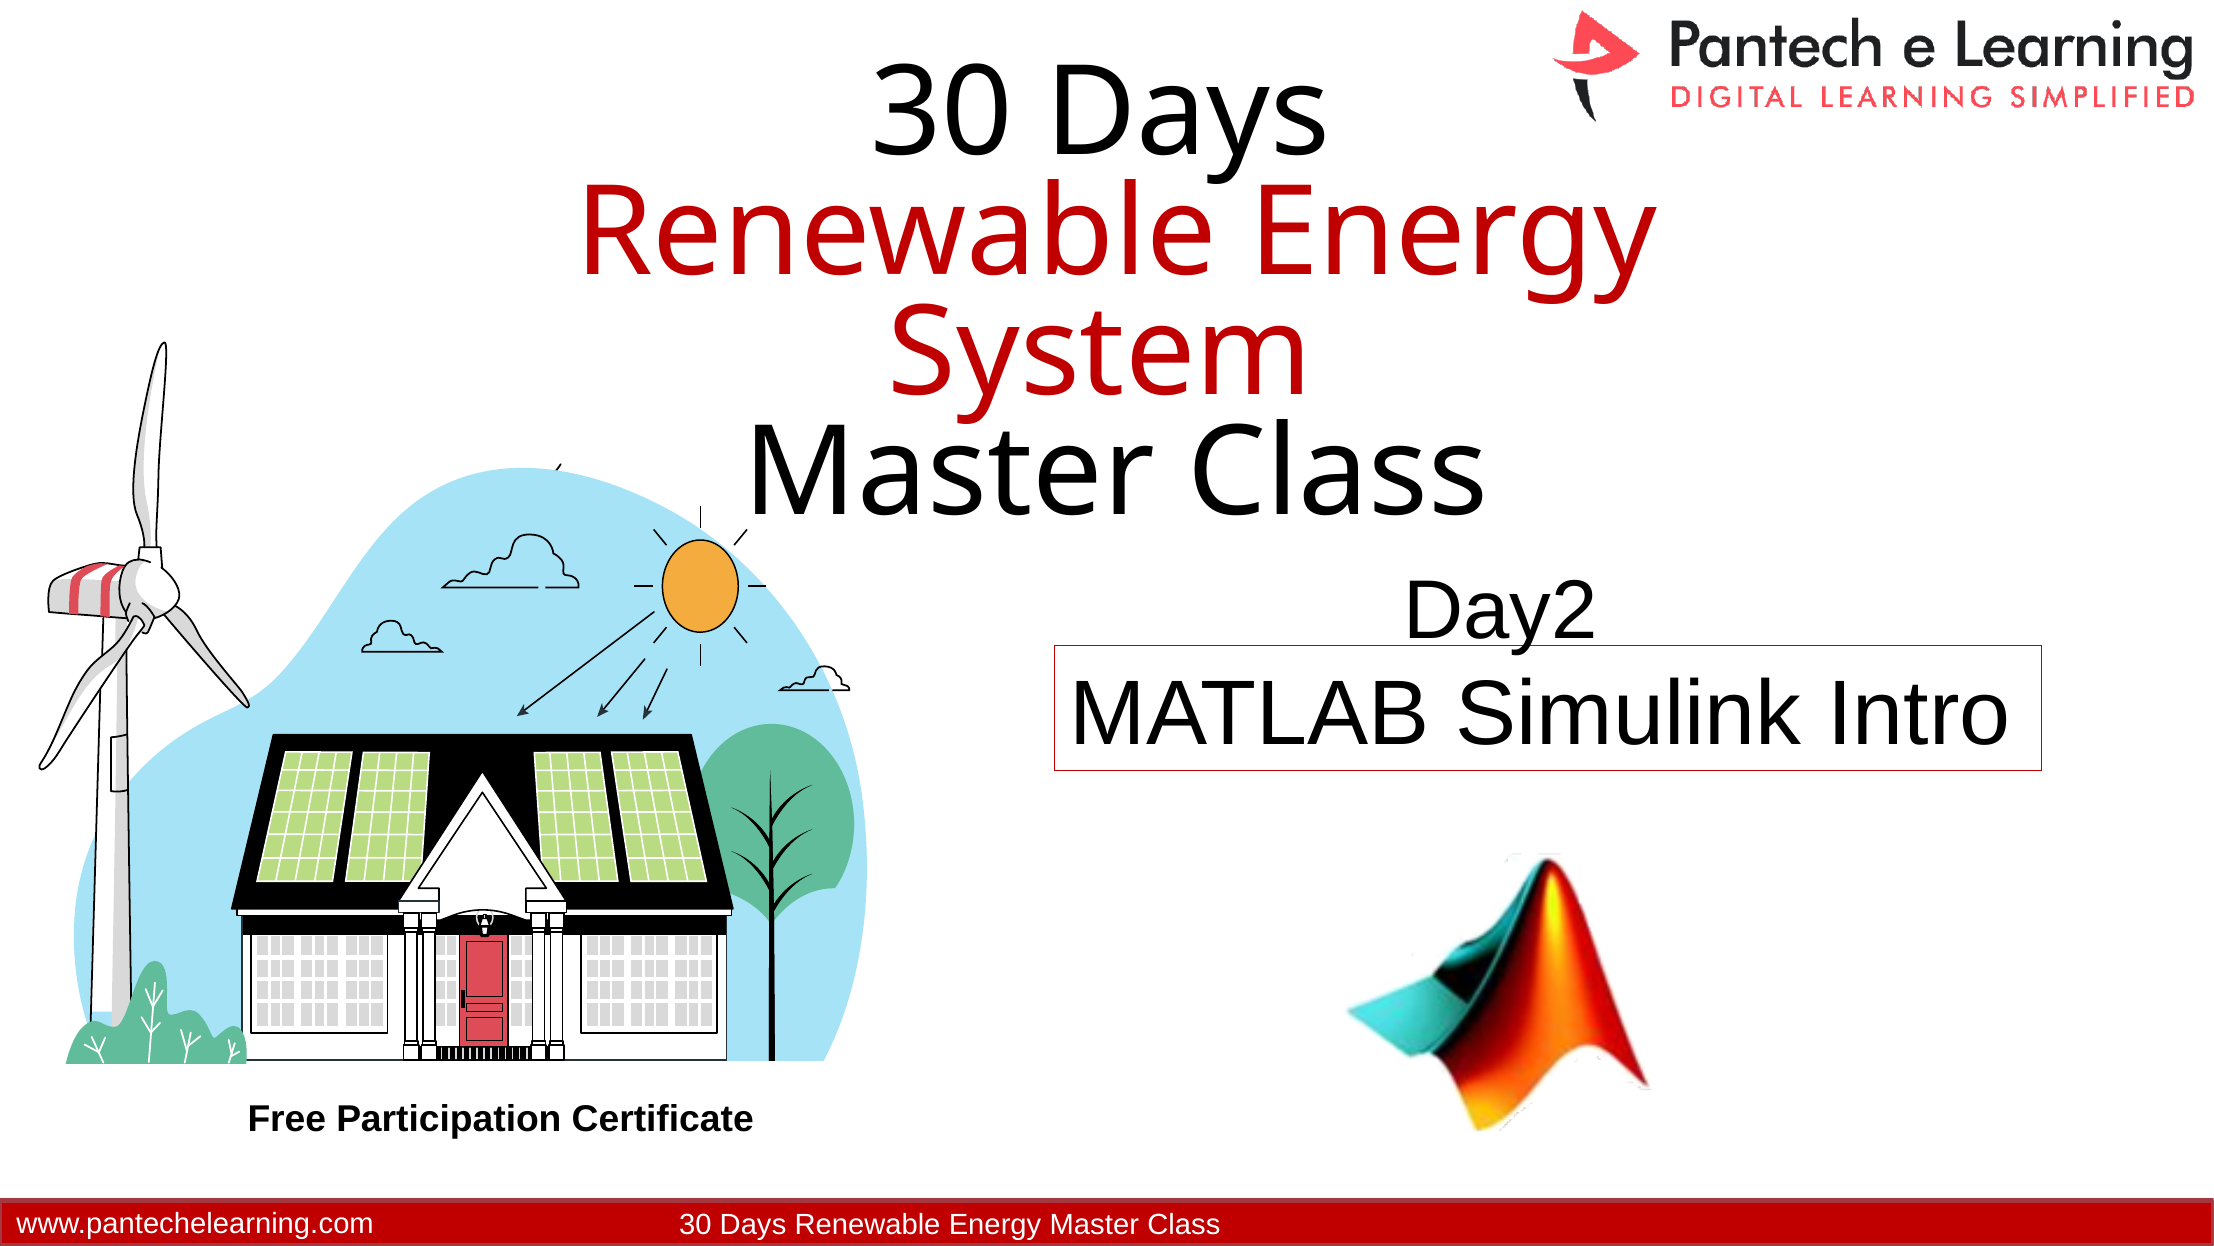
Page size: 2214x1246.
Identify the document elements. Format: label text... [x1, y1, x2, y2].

text_box MATLAB Simulink Intro [1054, 645, 2042, 771]
text_box Day2 [1388, 547, 1613, 663]
picture [1210, 752, 1806, 1133]
picture [1522, 0, 2214, 175]
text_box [38, 340, 875, 1065]
title 30 Days Renewable Energy System Master Class [455, 156, 1779, 440]
text_box Free Participation Certificate [232, 1086, 770, 1147]
